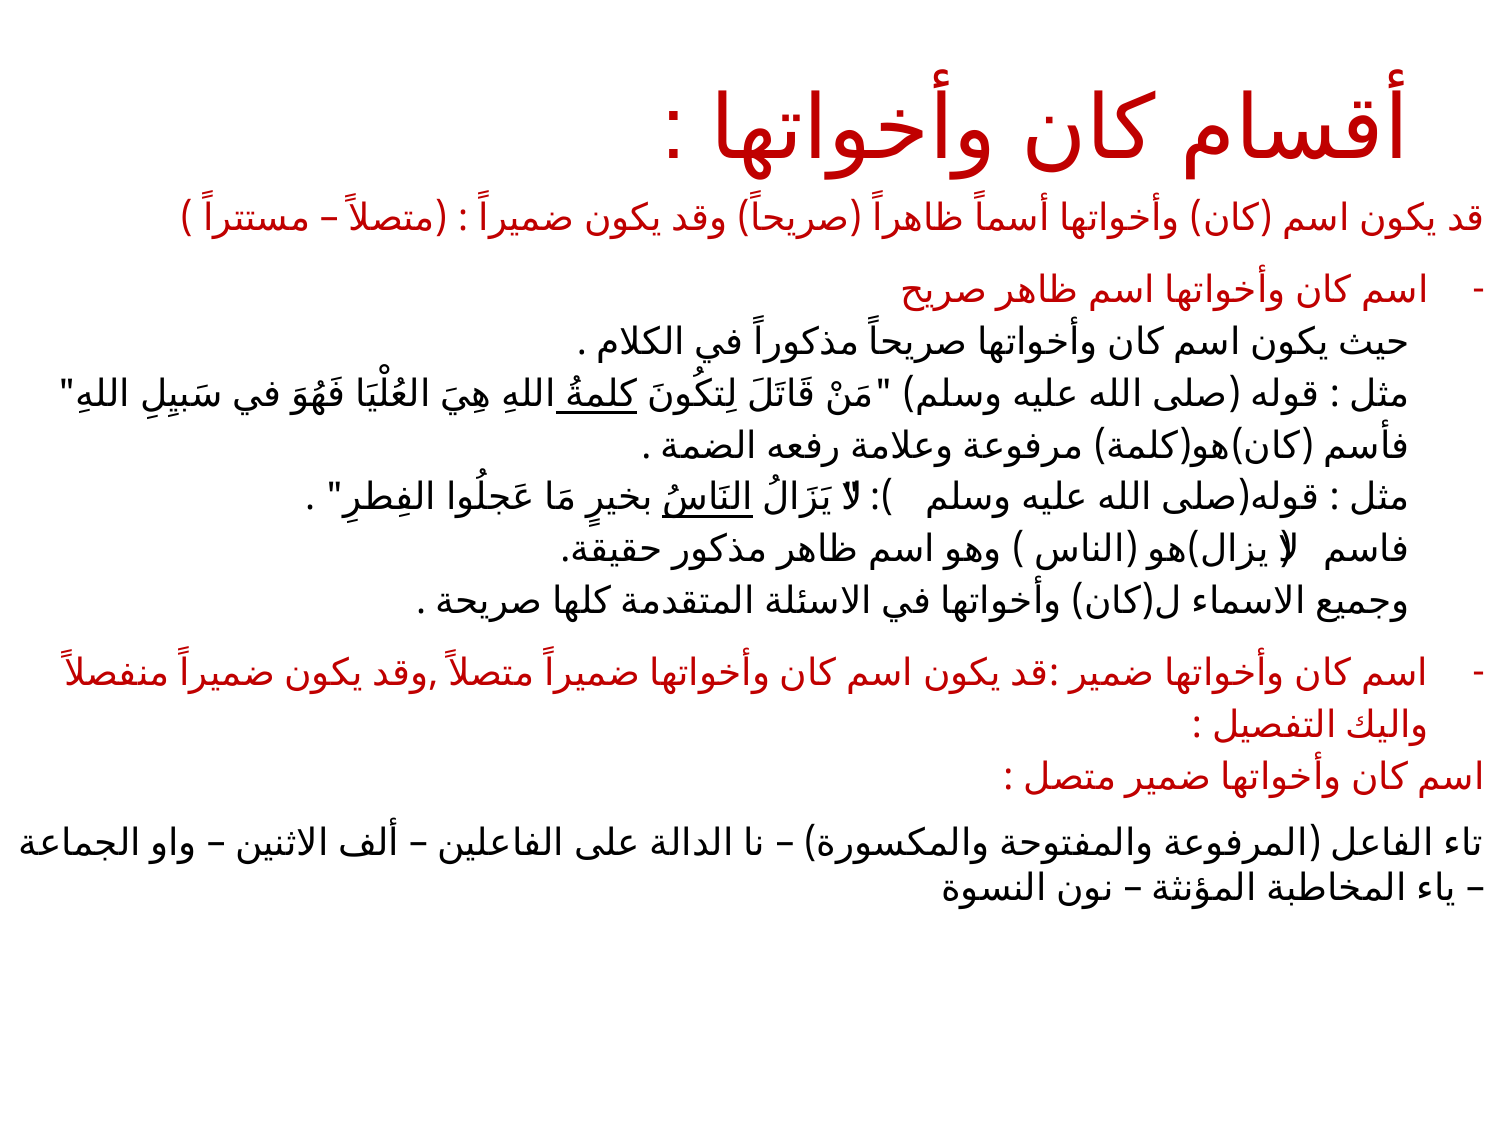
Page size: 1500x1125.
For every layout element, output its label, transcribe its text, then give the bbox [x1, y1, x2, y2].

title أقسام كان وأخواتها : [75, 45, 1425, 178]
text_box قد يكون اسم (كان) وأخواتها أسماً ظاهراً (صريحاً) وقد يكون ضميراً : (متصلاً – مستتراً ) اسم كان وأخواتها اسم ظاهر صريح حيث يكون اسم كان وأخواتها صريحاً مذكوراً في الكلام . مثل : قوله (صلى الله عليه وسلم) "مَنْ قَاتَلَ لِتكُونَ كلمةُ اللهِ هِيَ العُلْيَا فَهُوَ في سَبيِلِ اللهِ" فأسم (كان)هو(كلمة) مرفوعة وعلامة رفعه الضمة . مثل : قوله(صلى الله عليه وسلم ): "لا يَزَالُ النَاسُ بخيرٍ مَا عَجلُوا الفِطرِ" . فاسم (لا يزال)هو (الناس ) وهو اسم ظاهر مذكور حقيقة. وجميع الاسماء ل(كان) وأخواتها في الاسئلة المتقدمة كلها صريحة . اسم كان وأخواتها ضمير :قد يكون اسم كان وأخواتها ضميراً متصلاً ,وقد يكون ضميراً منفصلاً واليك التفصيل : اسم كان وأخواتها ضمير متصل : تاء الفاعل (المرفوعة والمفتوحة والمكسورة) – نا الدالة على الفاعلين – ألف الاثنين – واو الجماعة – ياء المخاطبة المؤنثة – نون النسوة [0, 178, 1500, 915]
